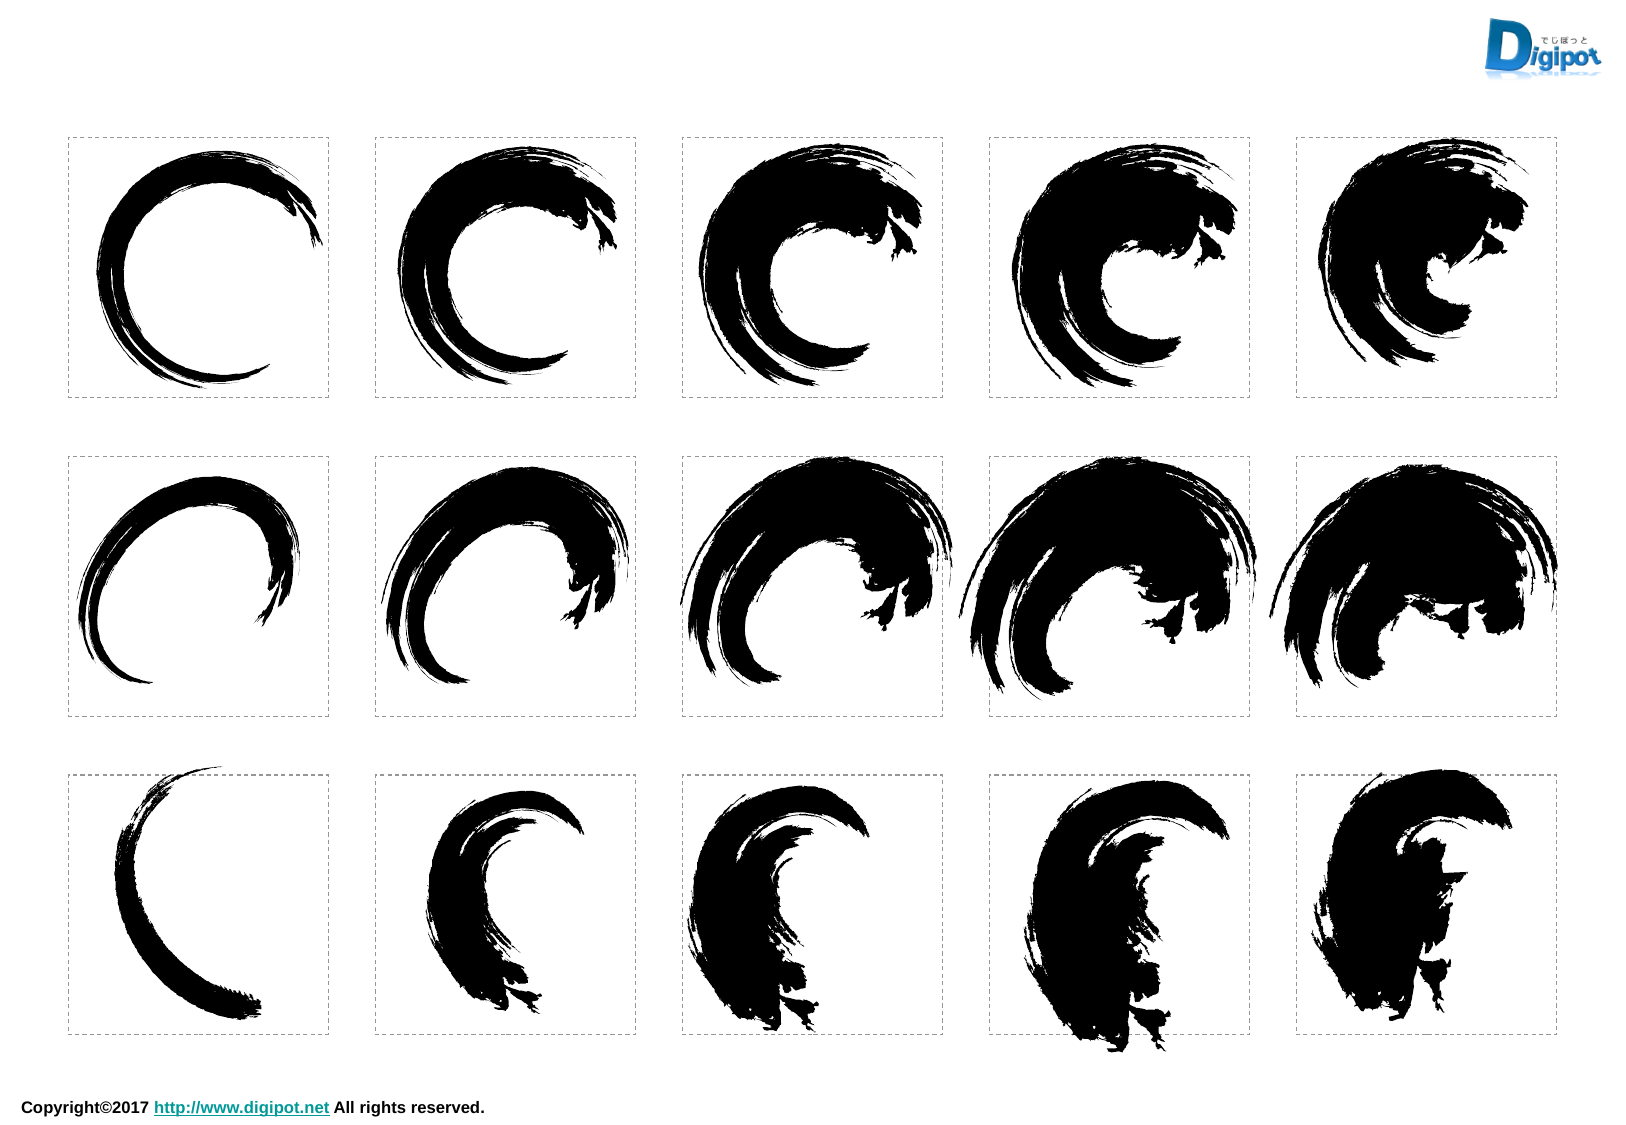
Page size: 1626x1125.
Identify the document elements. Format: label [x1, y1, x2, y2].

text_box [680, 456, 953, 687]
text_box [425, 790, 585, 1014]
text_box [1268, 464, 1558, 689]
text_box [1023, 780, 1230, 1053]
text_box [96, 150, 323, 389]
text_box [1011, 142, 1238, 389]
text_box [1310, 769, 1513, 1021]
text_box [114, 766, 263, 1021]
text_box [958, 456, 1257, 701]
text_box [698, 142, 923, 387]
text_box [1317, 137, 1530, 368]
text_box [397, 145, 617, 385]
text_box [686, 785, 870, 1033]
text_box [76, 476, 300, 684]
picture [1485, 18, 1602, 82]
text_box [381, 466, 629, 684]
